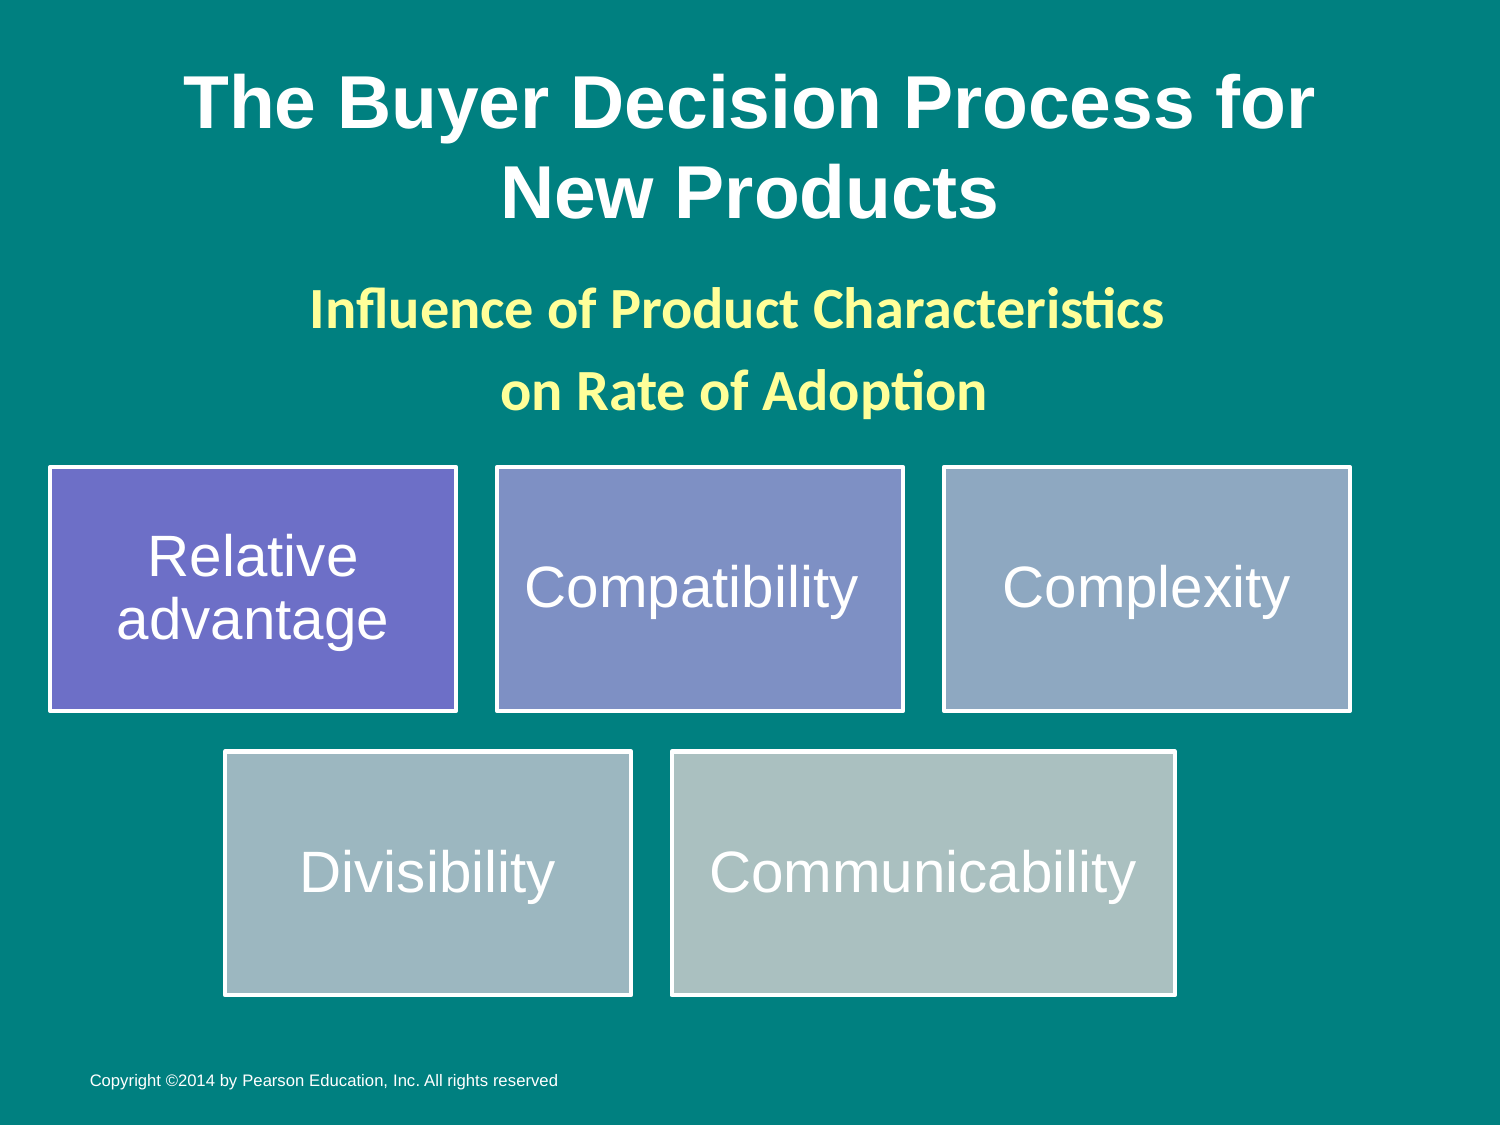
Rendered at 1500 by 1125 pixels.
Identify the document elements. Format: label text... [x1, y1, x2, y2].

text_box Copyright ©2014 by Pearson Education, Inc. All rights reserved [74, 1062, 825, 1098]
list Influence of Product Characteristics on Rate of Adoption [149, 262, 1326, 326]
title The Buyer Decision Process for New Products [112, 49, 1388, 238]
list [49, 437, 1351, 1026]
